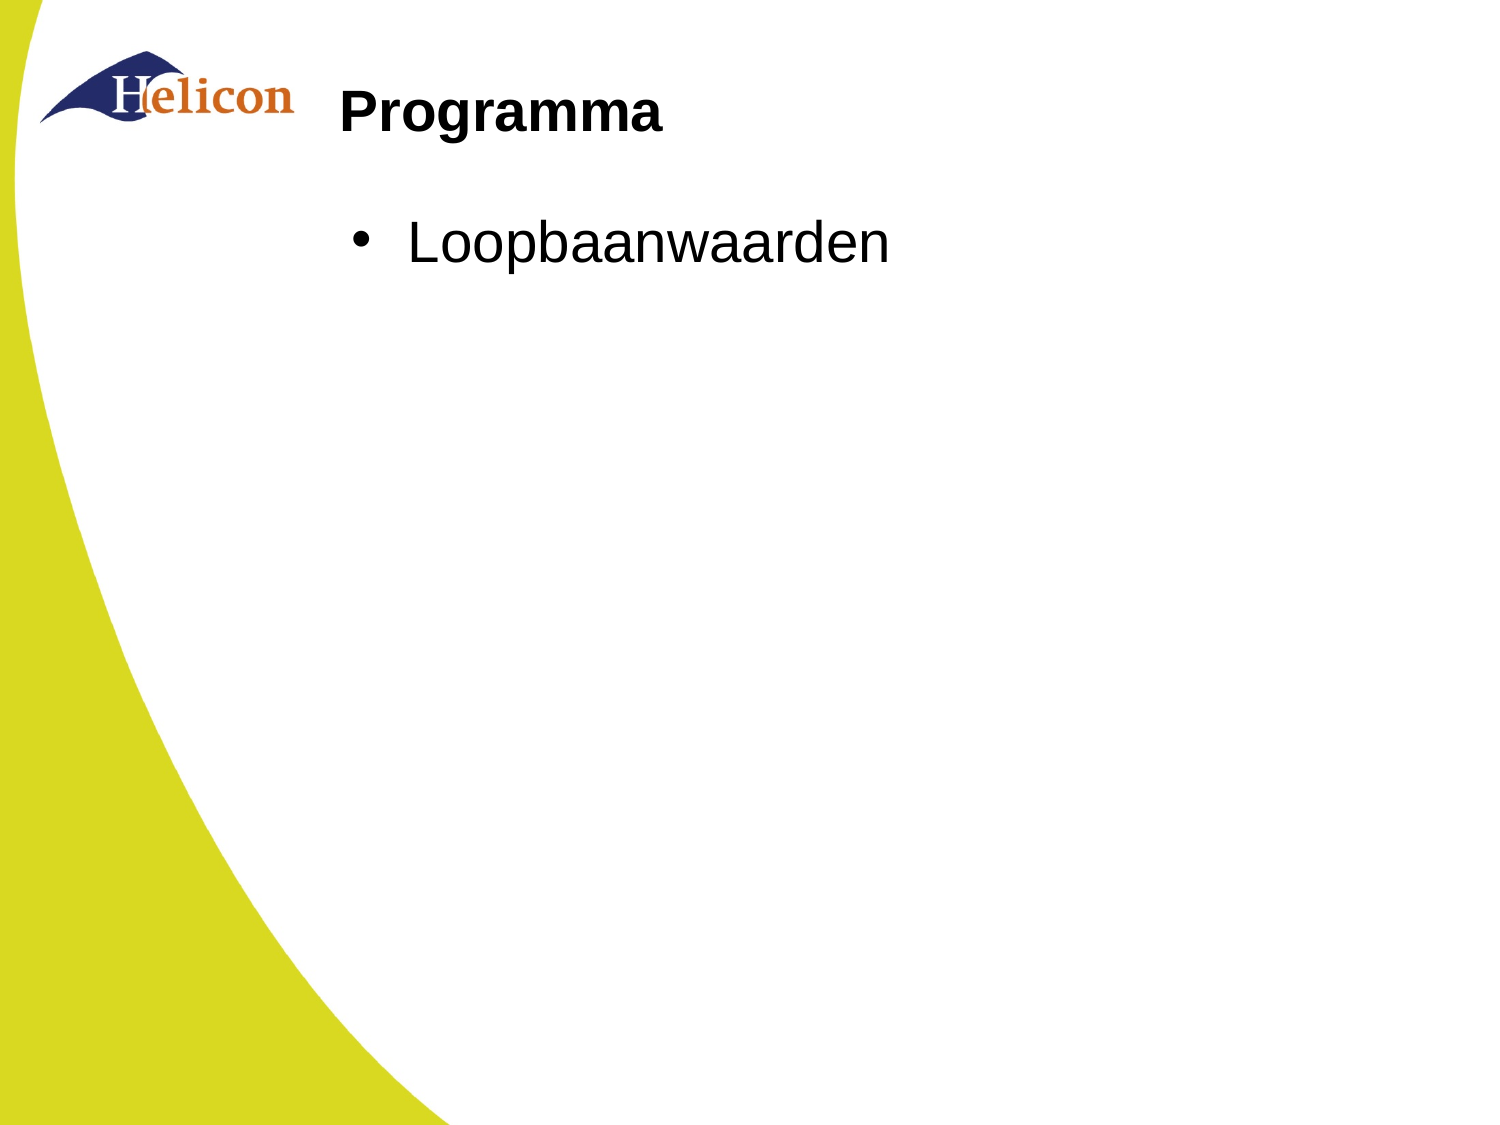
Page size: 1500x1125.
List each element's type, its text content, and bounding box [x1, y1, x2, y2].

picture [0, 0, 1500, 1125]
list Loopbaanwaarden [336, 196, 1425, 1005]
title Programma [324, 54, 1415, 161]
